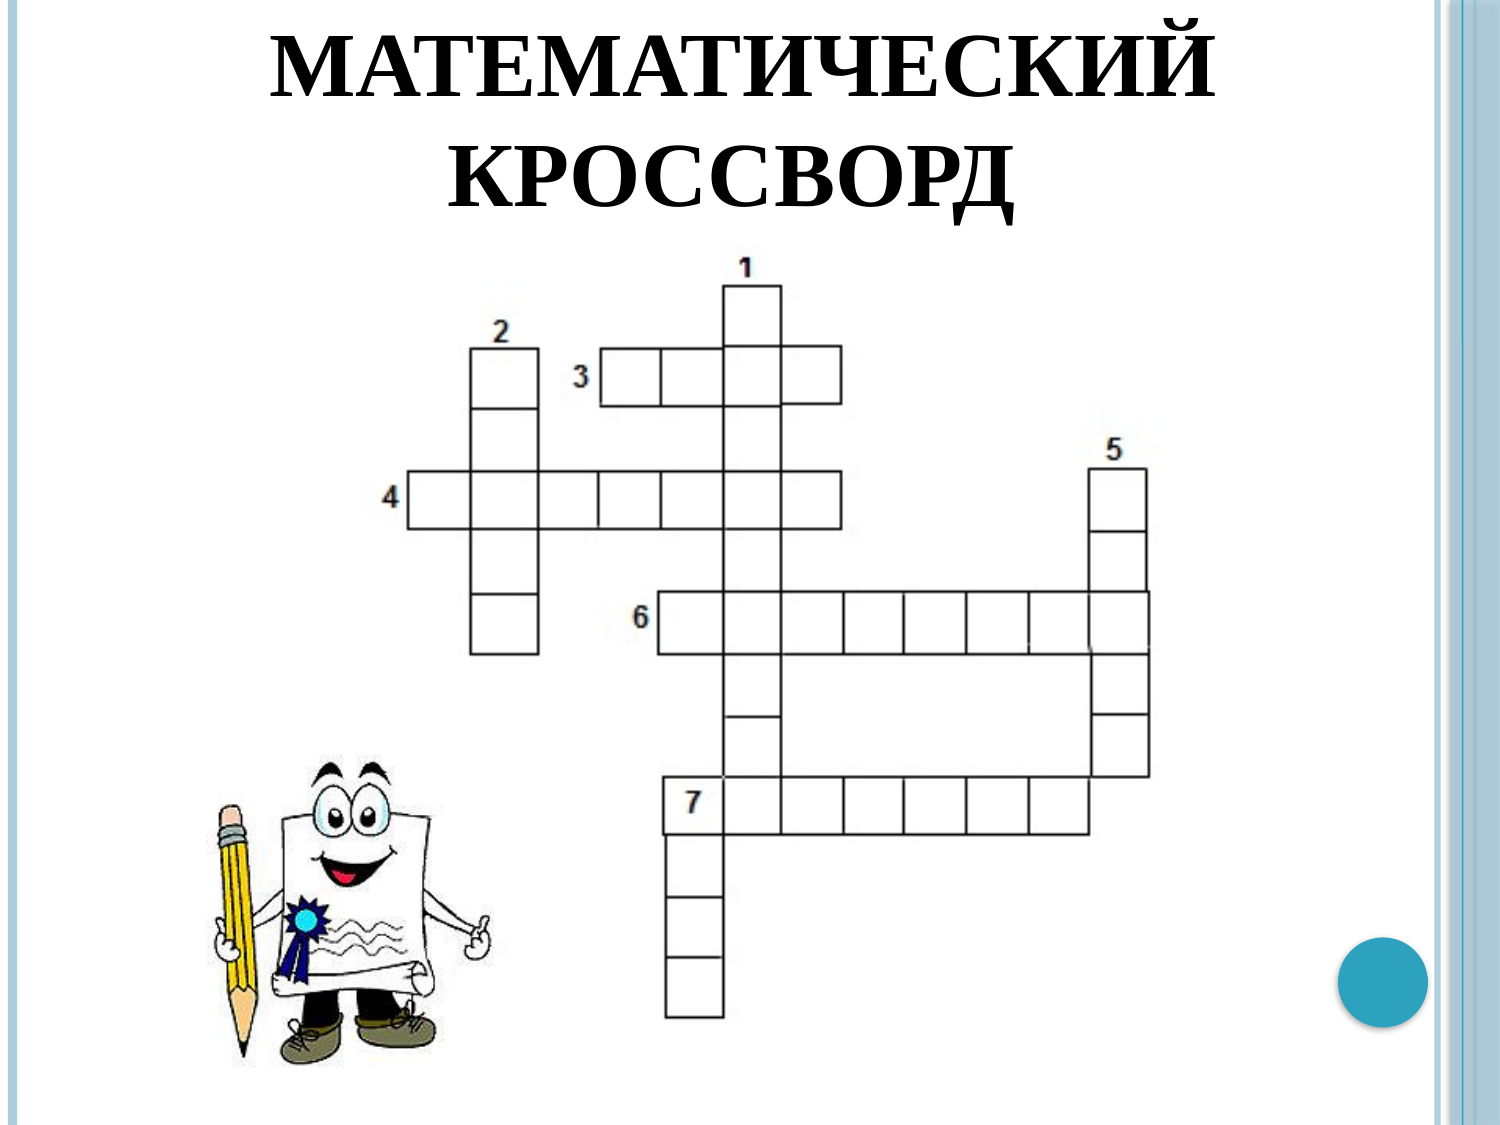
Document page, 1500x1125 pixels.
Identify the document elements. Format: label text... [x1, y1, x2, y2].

title Математический кроссворд [75, 45, 1412, 233]
picture [194, 243, 1211, 1073]
